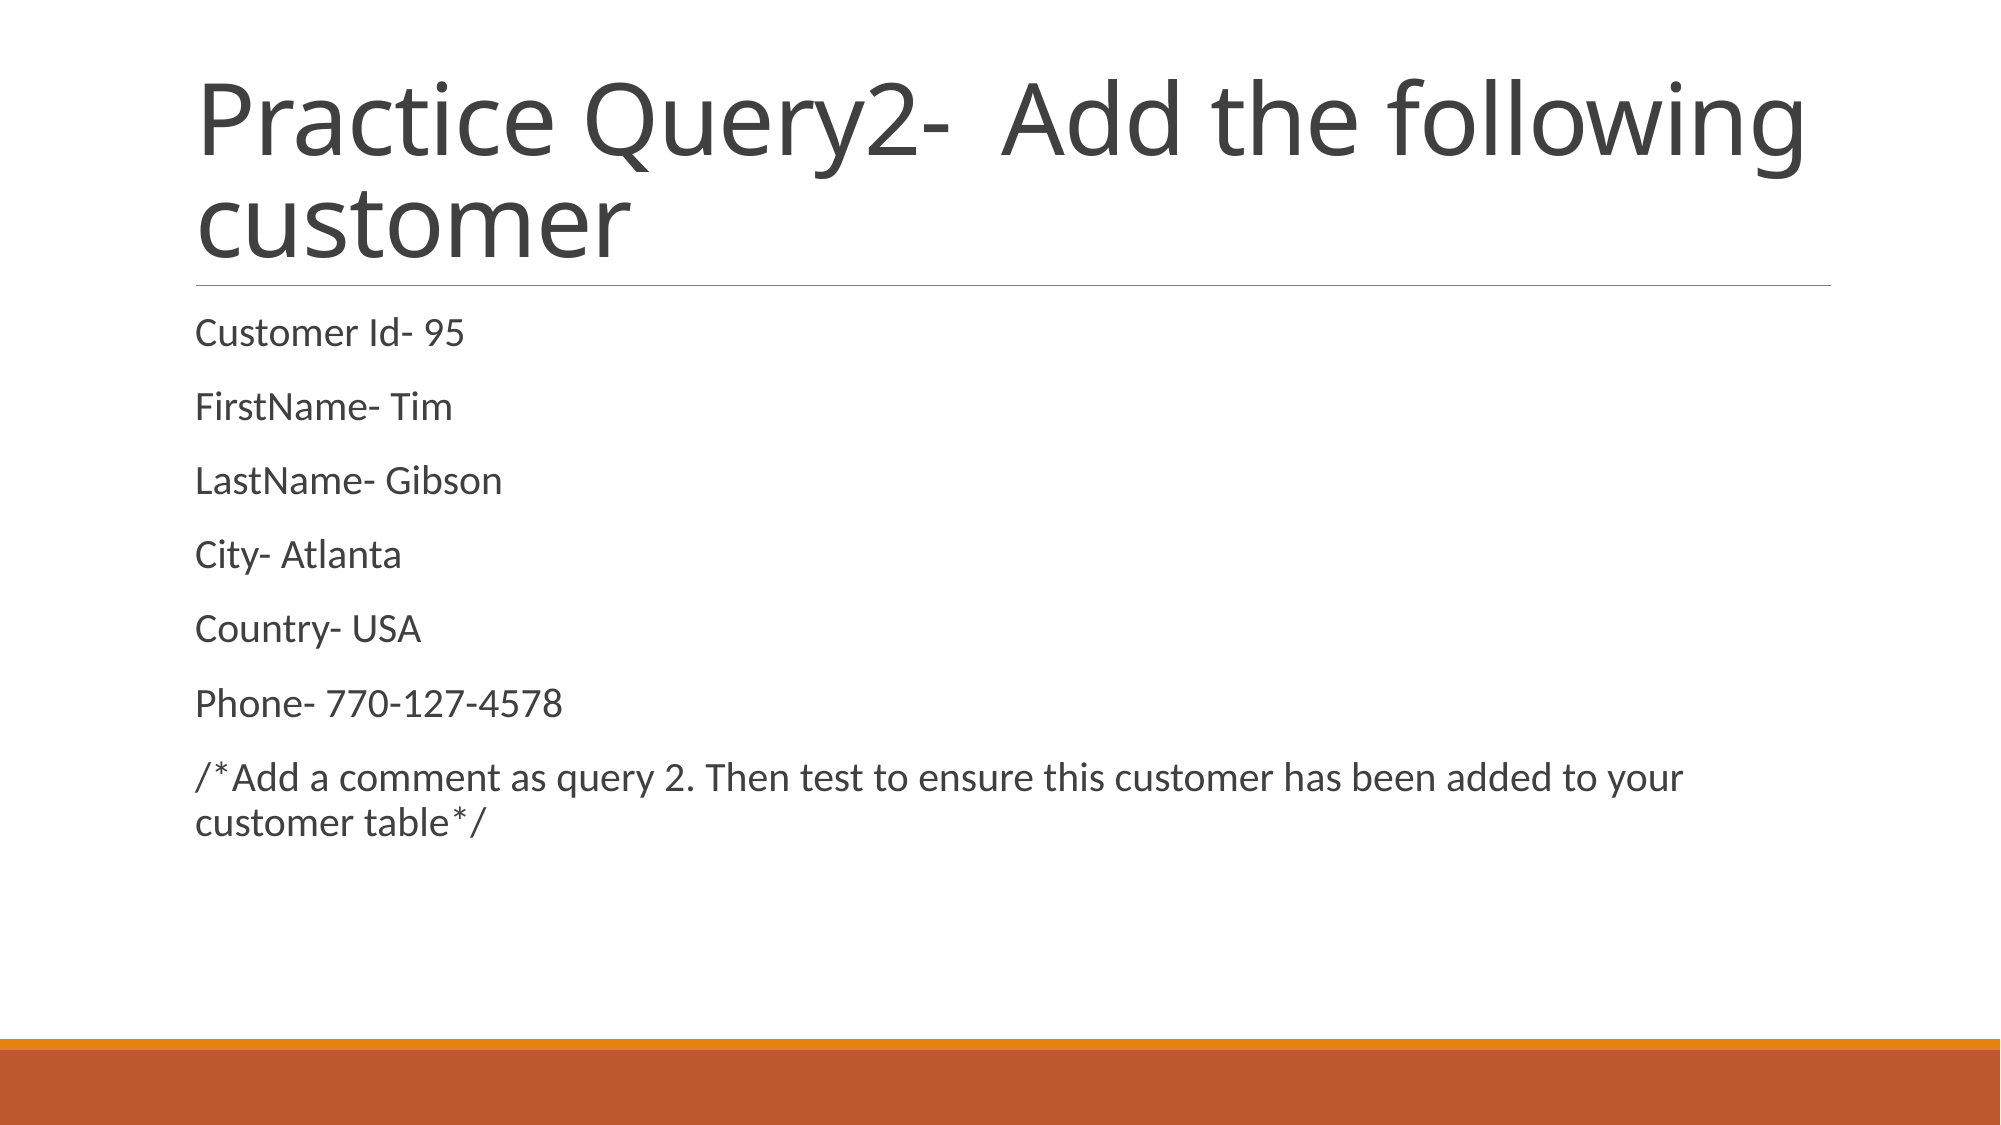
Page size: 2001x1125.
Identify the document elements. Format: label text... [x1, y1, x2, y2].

list Customer Id- 95 FirstName- Tim LastName- Gibson City- Atlanta Country- USA Phone- 770-127-4578 /*Add a comment as query 2. Then test to ensure this customer has been added to your customer table*/ [180, 302, 1830, 963]
title Practice Query2- Add the following customer [180, 47, 1830, 285]
